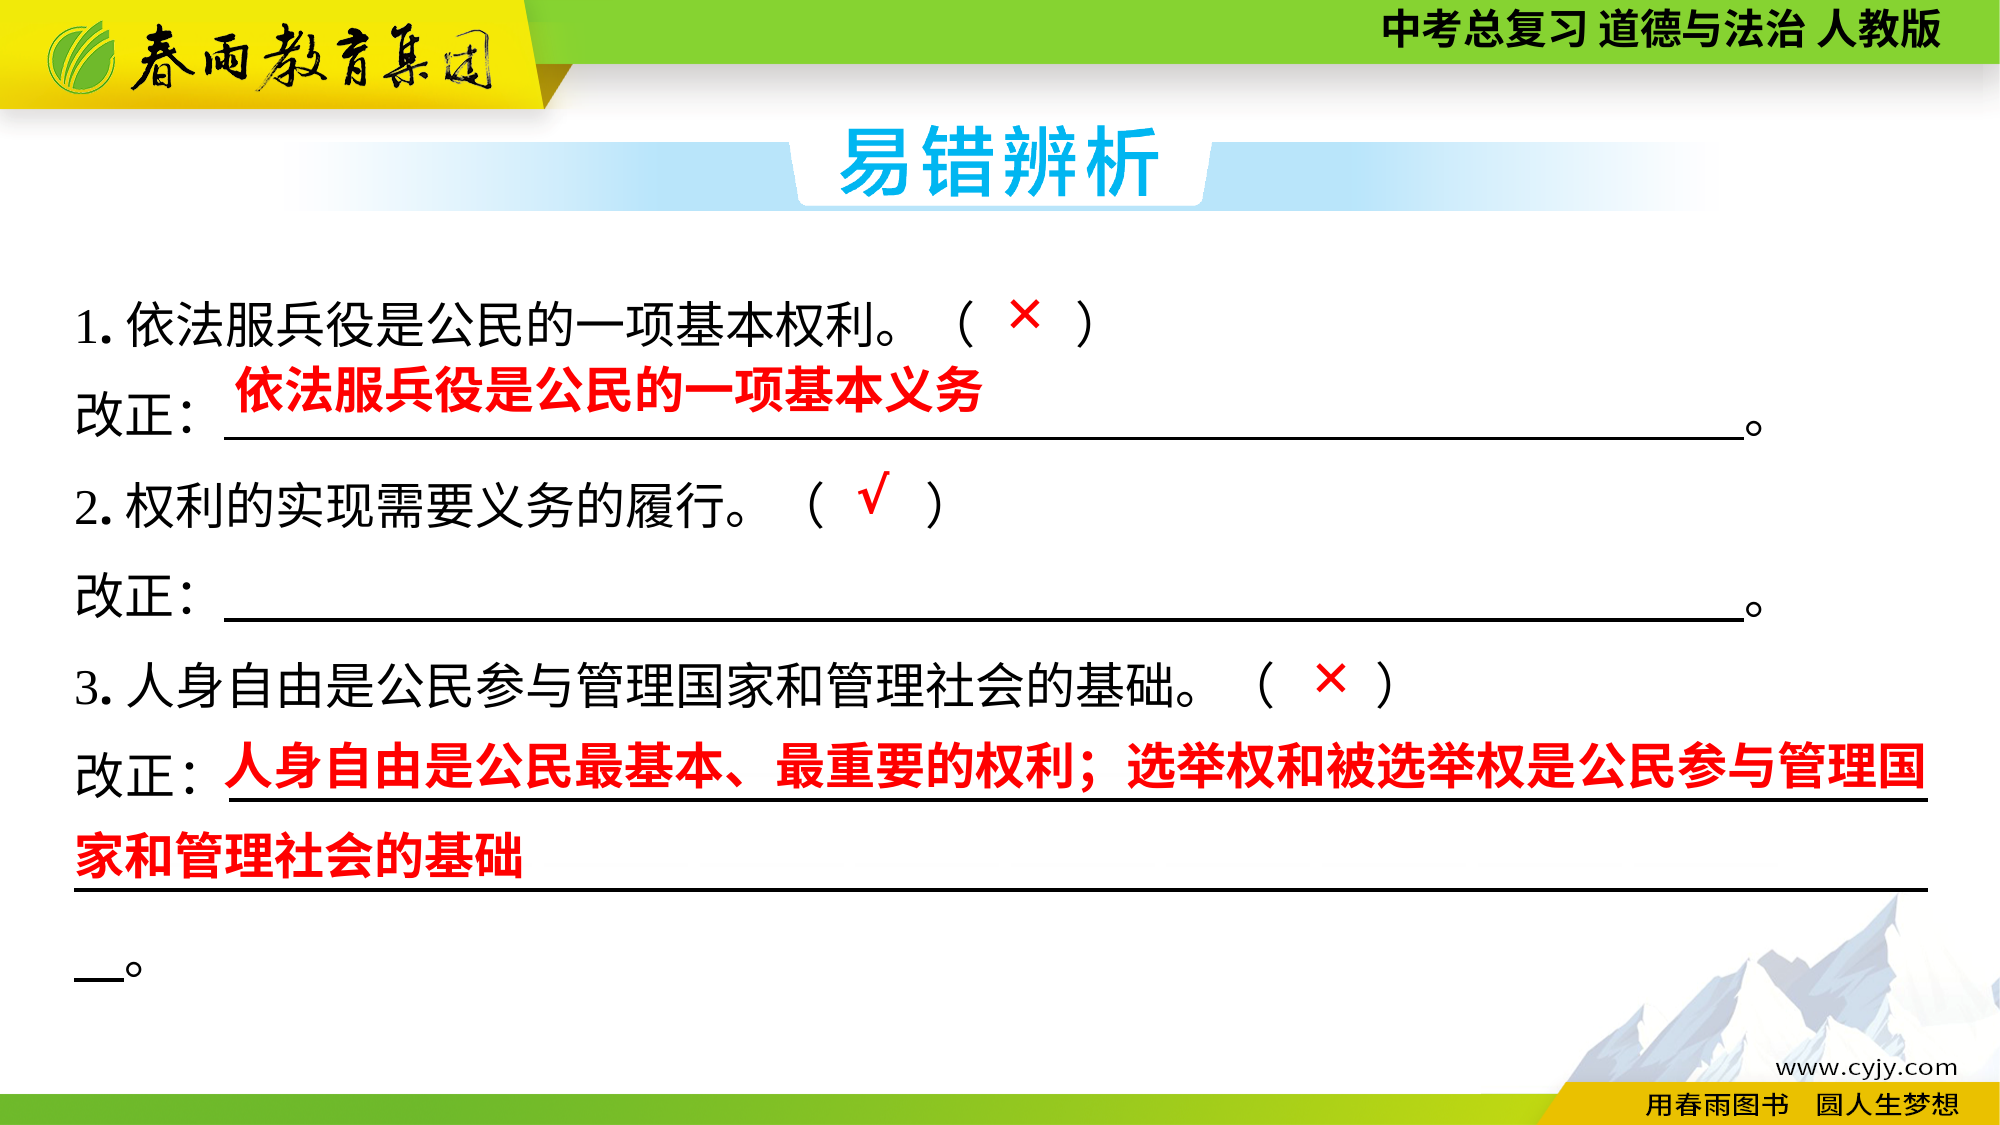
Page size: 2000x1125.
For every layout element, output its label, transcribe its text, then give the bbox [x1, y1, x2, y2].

text_box 2.权利的实现需要义务的履行。（ ） 改正： 。 3.人身自由是公民参与管理国家和管理社会的基础。（ ） 改正： ———————————————————————————————————————————————————————————— 。 [59, 436, 1944, 696]
list 1.依法服兵役是公民的一项基本权利。（ ） 改正： 。 [59, 255, 1944, 436]
text_box √ [842, 456, 906, 532]
text_box 人身自由是公民最基本、最重要的权利；选举权和被选举权是公民参与管理国家和管理社会的基础 [59, 696, 1944, 892]
text_box ✕ [1295, 639, 1367, 696]
text_box ✕ [989, 275, 1061, 351]
picture [0, 0, 2000, 1125]
text_box 依法服兵役是公民的一项基本义务 [219, 351, 1000, 426]
text_box 2.权利的实现需要义务的履行。（ ） 改正： 。 3.人身自由是公民参与管理国家和管理社会的基础。（ ） 改正： ———————————————————————————————————————————————————————————— 。 [59, 892, 1944, 992]
